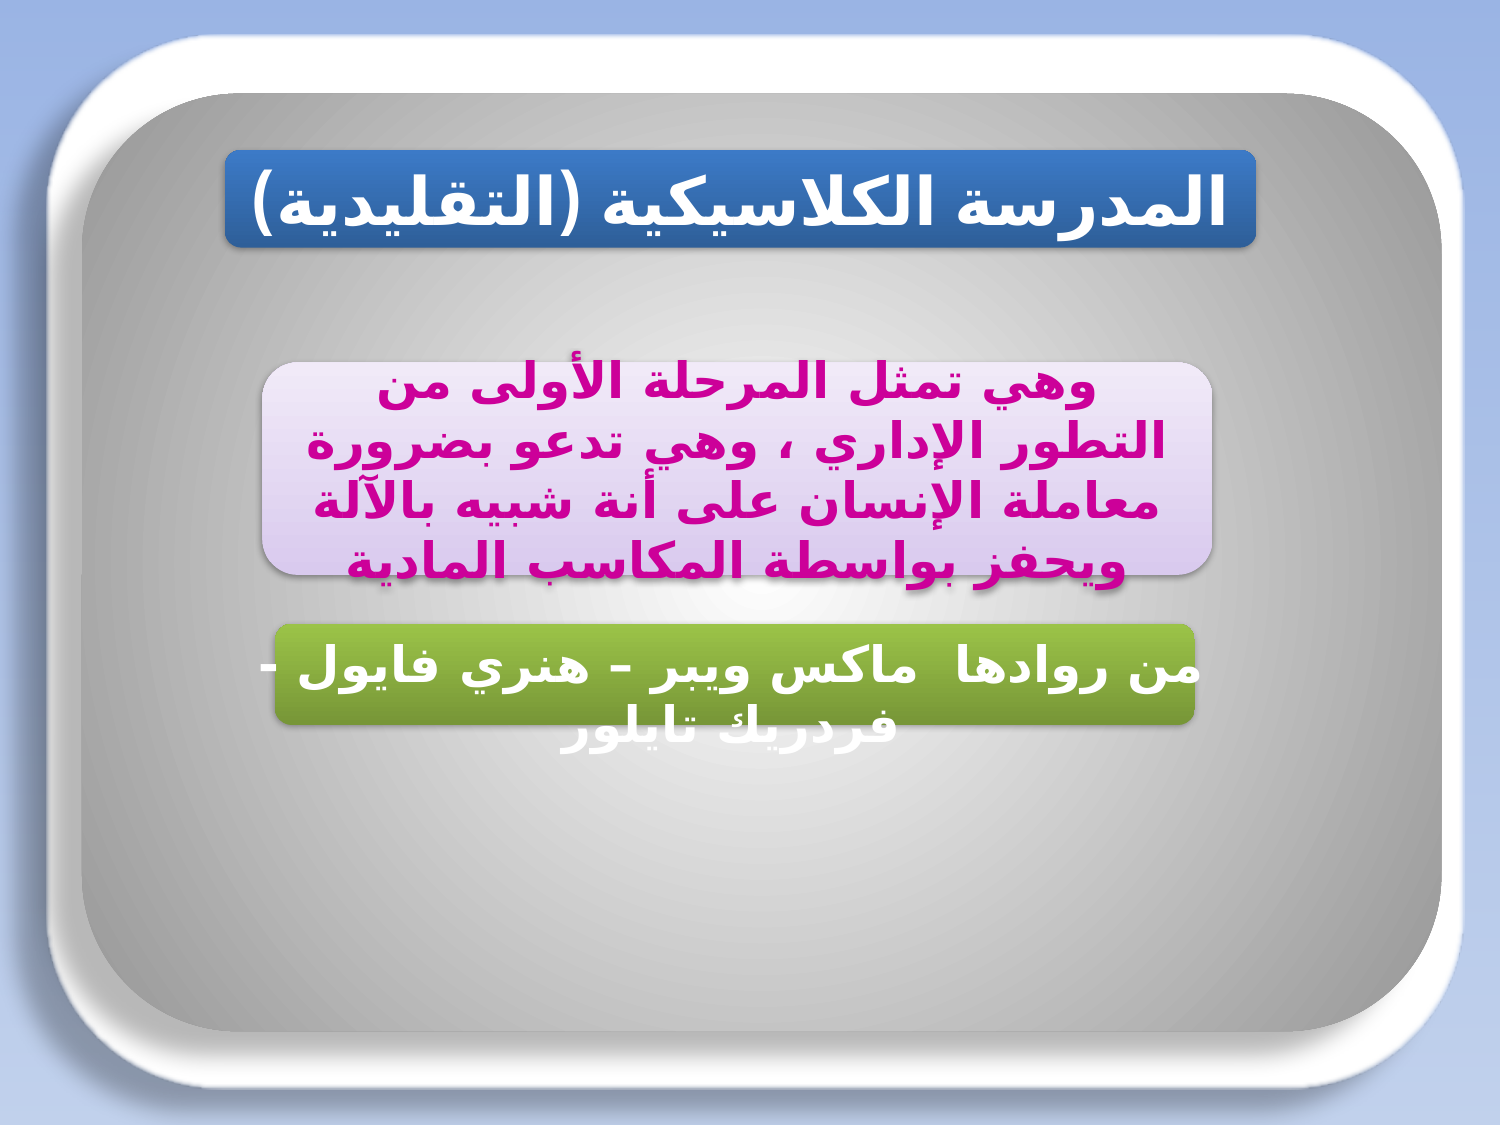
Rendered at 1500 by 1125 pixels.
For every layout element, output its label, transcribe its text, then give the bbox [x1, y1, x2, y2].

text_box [199, 623, 1263, 726]
footer اعداد / أ. غادة الرشيد [512, 1042, 988, 1103]
text_box [79, 91, 1444, 1034]
text_box المدرسة الكلاسيكية (التقليدية) [224, 149, 1257, 248]
text_box وهي تمثل المرحلة الأولى من التطور الإداري ، وهي تدعو بضرورة معاملة الإنسان على أنة شبيه بالآلة ويحفز بواسطة المكاسب المادية [261, 361, 1214, 576]
text_box [49, 34, 1468, 1089]
text_box [0, 0, 1500, 1125]
